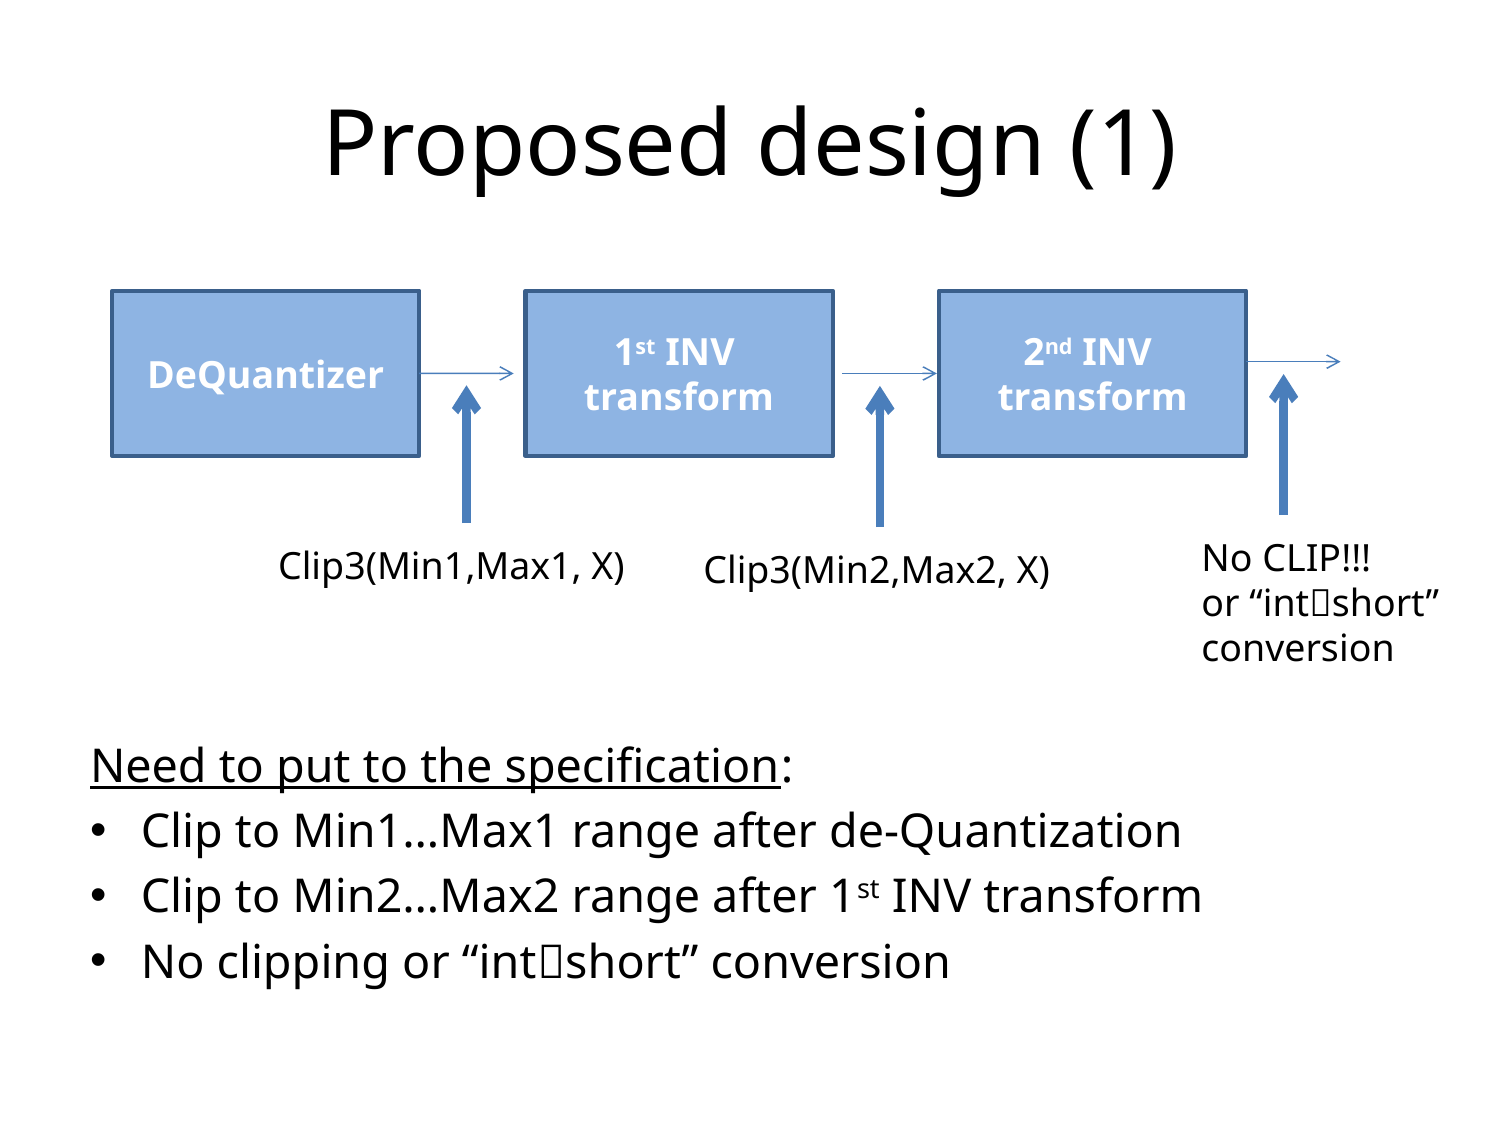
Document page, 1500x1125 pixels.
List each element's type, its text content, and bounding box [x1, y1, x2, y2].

text_box No CLIP!!! or “intshort” conversion [1186, 527, 1464, 677]
text_box DeQuantizer [110, 289, 421, 458]
text_box 1st INV transform [523, 289, 835, 458]
title Proposed design (1) [75, 45, 1425, 233]
list Need to put to the specification: Clip to Min1…Max1 range after de-Quantization Clip to Min2…Max2 range after 1st INV transform No clipping or “intshort” conversion [75, 727, 1376, 1000]
text_box 2nd INV transform [937, 289, 1248, 458]
text_box Clip3(Min1,Max1, X) [263, 534, 640, 595]
text_box Clip3(Min2,Max2, X) [688, 538, 1065, 599]
